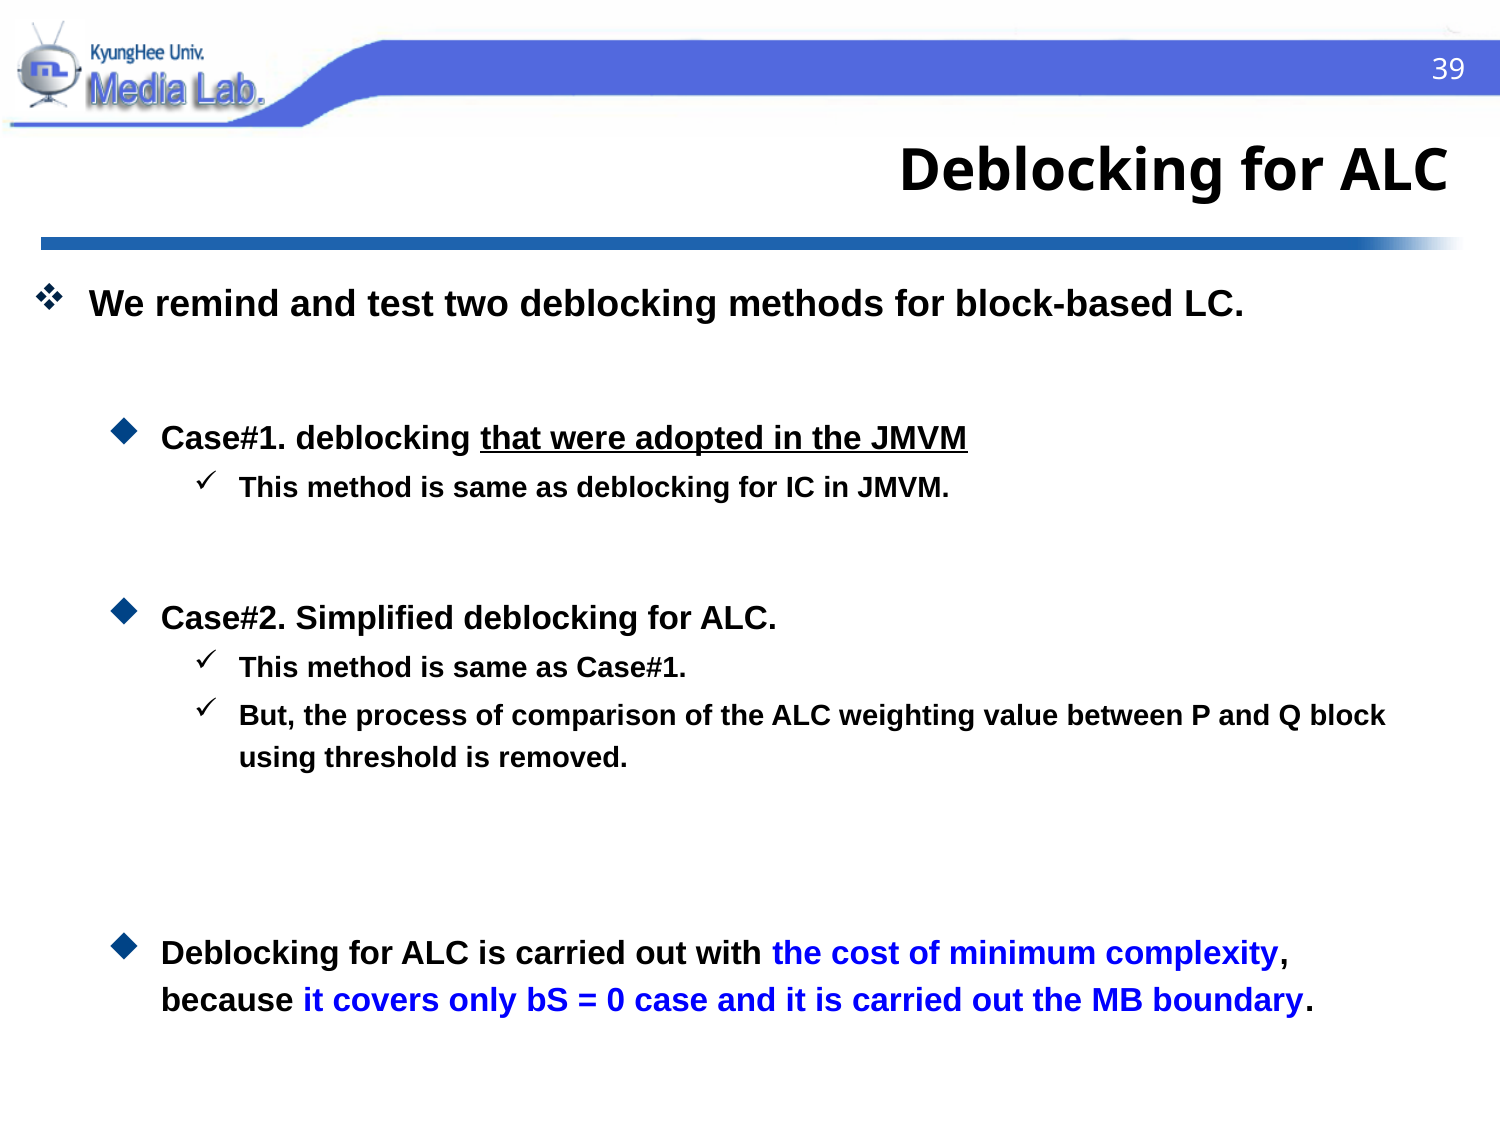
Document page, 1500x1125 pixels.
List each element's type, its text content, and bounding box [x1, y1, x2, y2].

list We remind and test two deblocking methods for block-based LC. Case#1. deblocking that were adopted in the JMVM This method is same as deblocking for IC in JMVM. Case#2. Simplified deblocking for ALC. This method is same as Case#1. But, the process of comparison of the ALC weighting value between P and Q block using threshold is removed. Deblocking for ALC is carried out with the cost of minimum complexity, because it covers only bS = 0 case and it is carried out the MB boundary. [17, 262, 1483, 1107]
picture [41, 237, 1500, 250]
title Deblocking for ALC [312, 101, 1465, 233]
slide_number 39 [1403, 42, 1481, 93]
picture [0, 0, 1500, 138]
